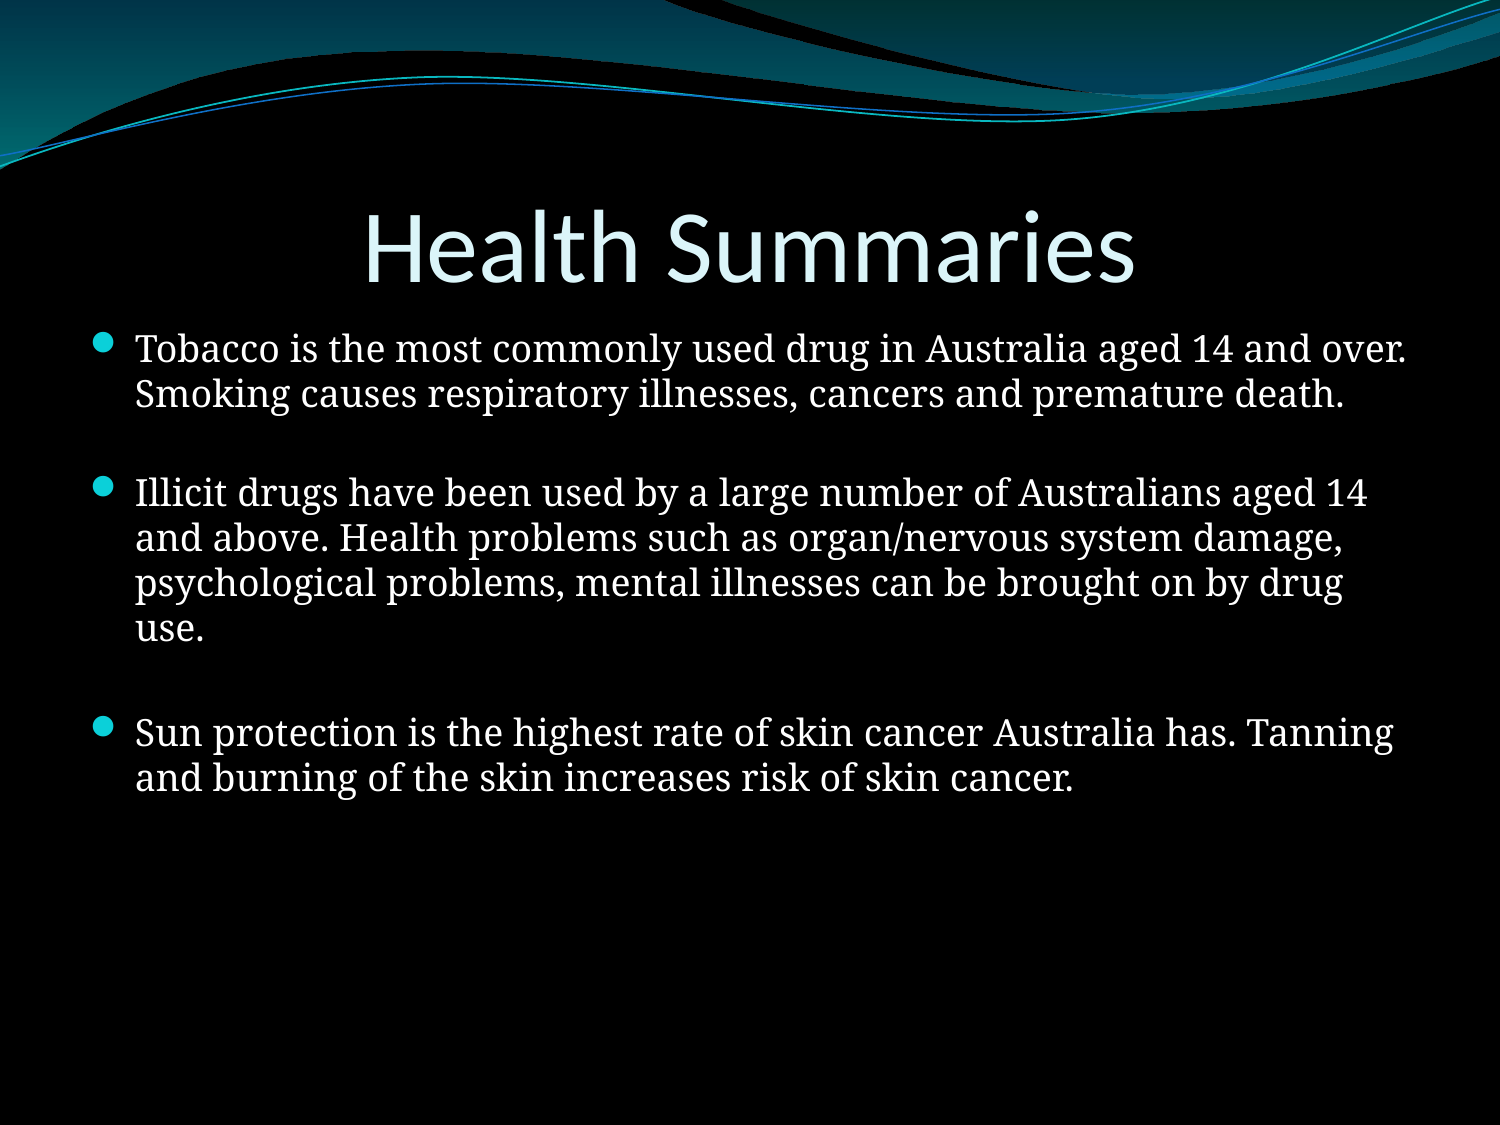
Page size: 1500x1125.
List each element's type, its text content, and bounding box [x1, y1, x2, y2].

list Tobacco is the most commonly used drug in Australia aged 14 and over. Smoking causes respiratory illnesses, cancers and premature death. Illicit drugs have been used by a large number of Australians aged 14 and above. Health problems such as organ/nervous system damage, psychological problems, mental illnesses can be brought on by drug use. Sun protection is the highest rate of skin cancer Australia has. Tanning and burning of the skin increases risk of skin cancer. [75, 317, 1425, 1038]
title Health Summaries [75, 115, 1425, 303]
